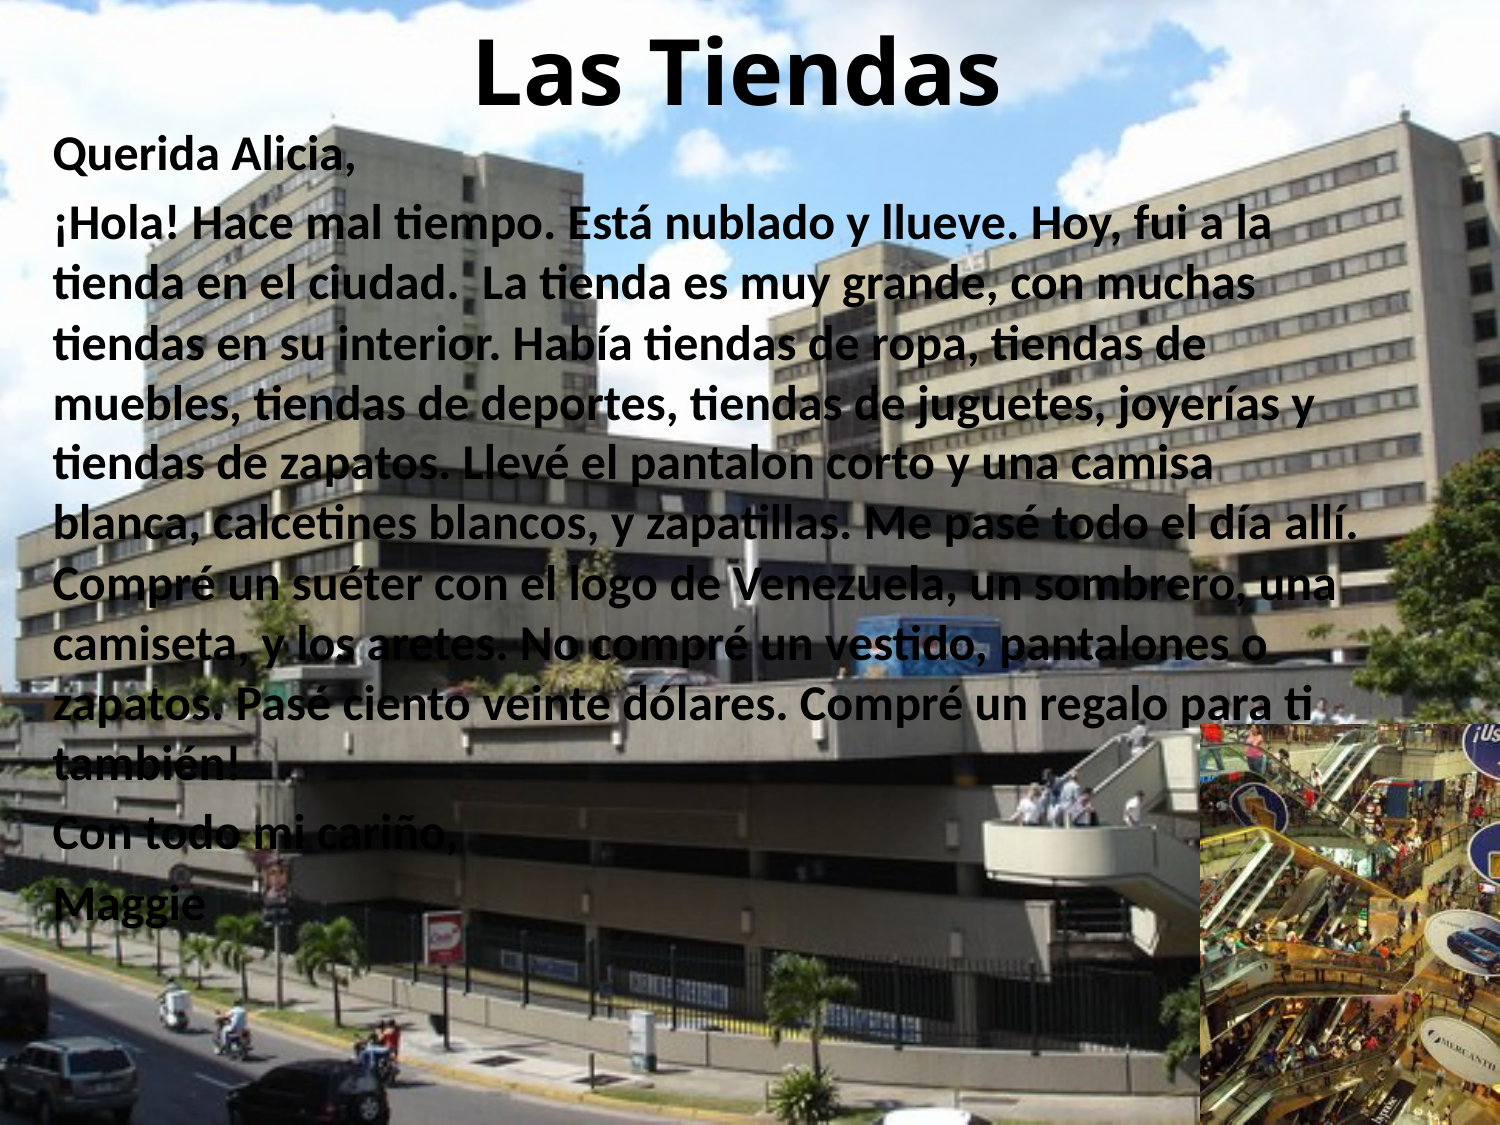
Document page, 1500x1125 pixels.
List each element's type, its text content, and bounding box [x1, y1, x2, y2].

list Querida Alicia, ¡Hola! Hace mal tiempo. Está nublado y llueve. Hoy, fui a la tienda en el ciudad. La tienda es muy grande, con muchas tiendas en su interior. Había tiendas de ropa, tiendas de muebles, tiendas de deportes, tiendas de juguetes, joyerías y tiendas de zapatos. Llevé el pantalon corto y una camisa blanca, calcetines blancos, y zapatillas. Me pasé todo el día allí. Compré un suéter con el logo de Venezuela, un sombrero, una camiseta, y los aretes. No compré un vestido, pantalones o zapatos. Pasé ciento veinte dólares. Compré un regalo para ti también! Con todo mi cariño, Maggie [35, 110, 1390, 857]
picture [0, 0, 1500, 1125]
title Las Tiendas [62, 0, 1413, 163]
